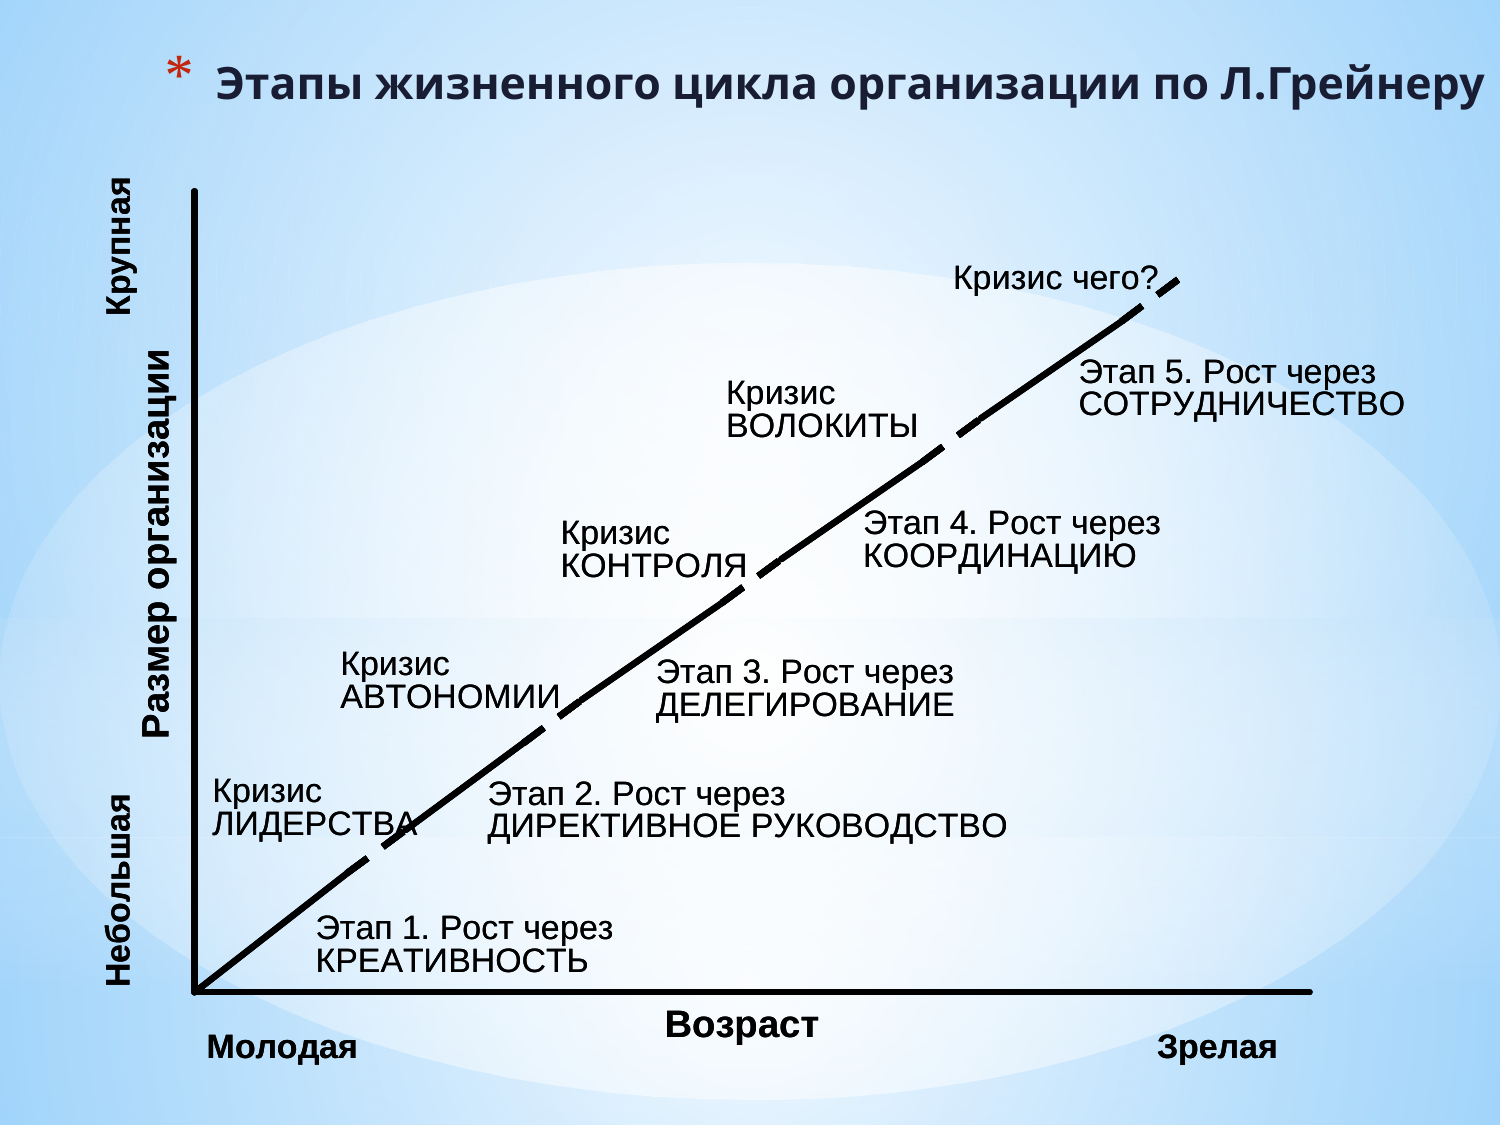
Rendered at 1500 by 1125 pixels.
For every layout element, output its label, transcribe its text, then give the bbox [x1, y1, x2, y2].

picture [88, 161, 1424, 1077]
title Этапы жизненного цикла организации по Л.Грейнеру [150, 35, 1500, 169]
